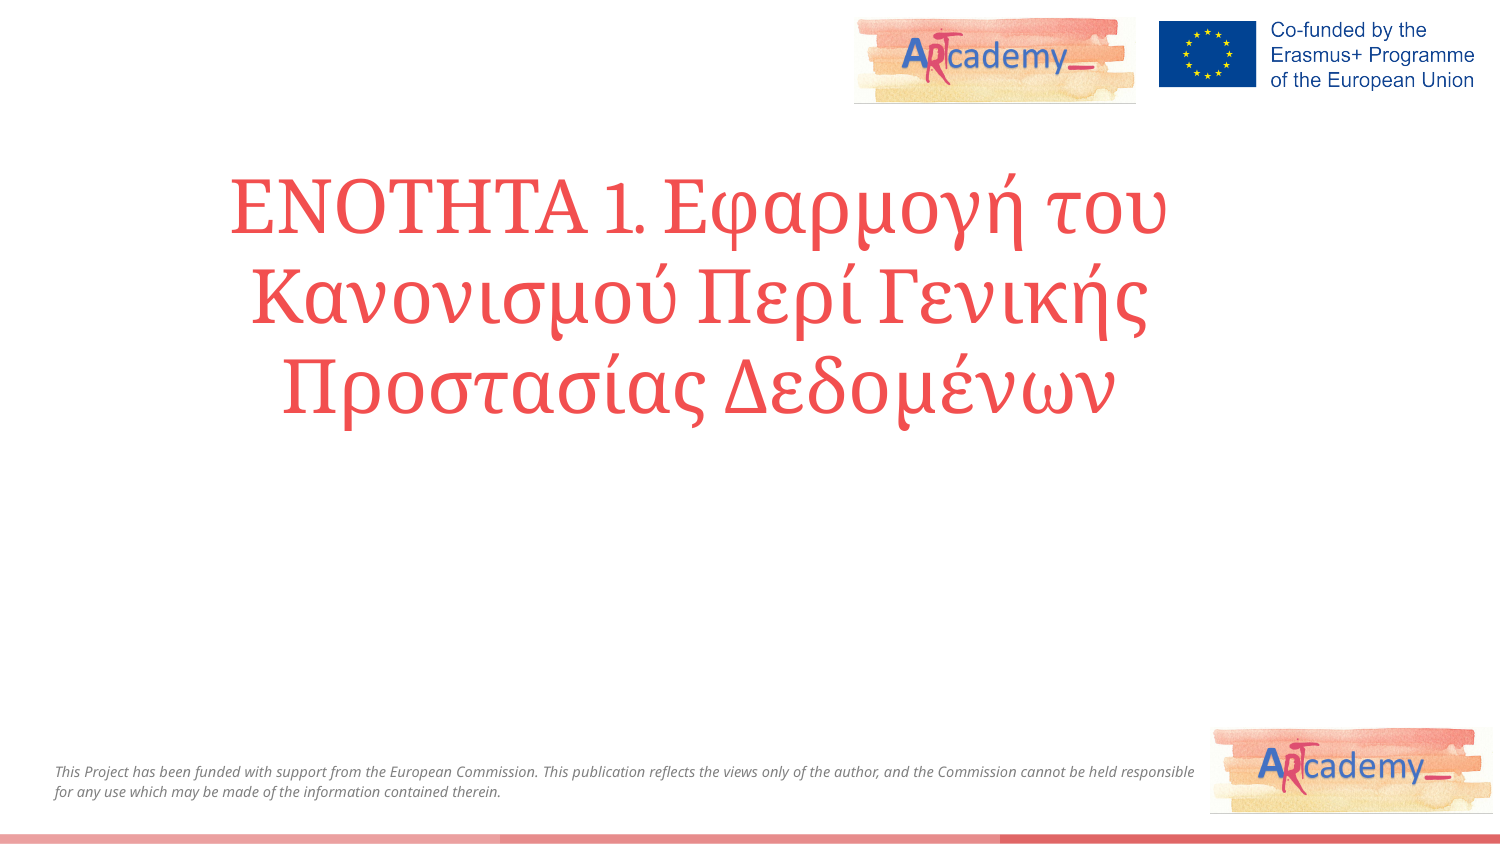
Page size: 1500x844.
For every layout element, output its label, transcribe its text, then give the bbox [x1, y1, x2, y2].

title ΕΝΟΤΗΤΑ 1. Εφαρμογή του Κανονισμού Περί Γενικής Προστασίας Δεδομένων [64, 178, 1336, 444]
picture [854, 0, 1137, 134]
picture [1158, 21, 1474, 91]
picture [1210, 709, 1493, 844]
text_box This Project has been funded with support from the European Commission. This publication reflects the views only of the author, and the Commission cannot be held responsible for any use which may be made of the information contained therein. [39, 754, 1205, 799]
